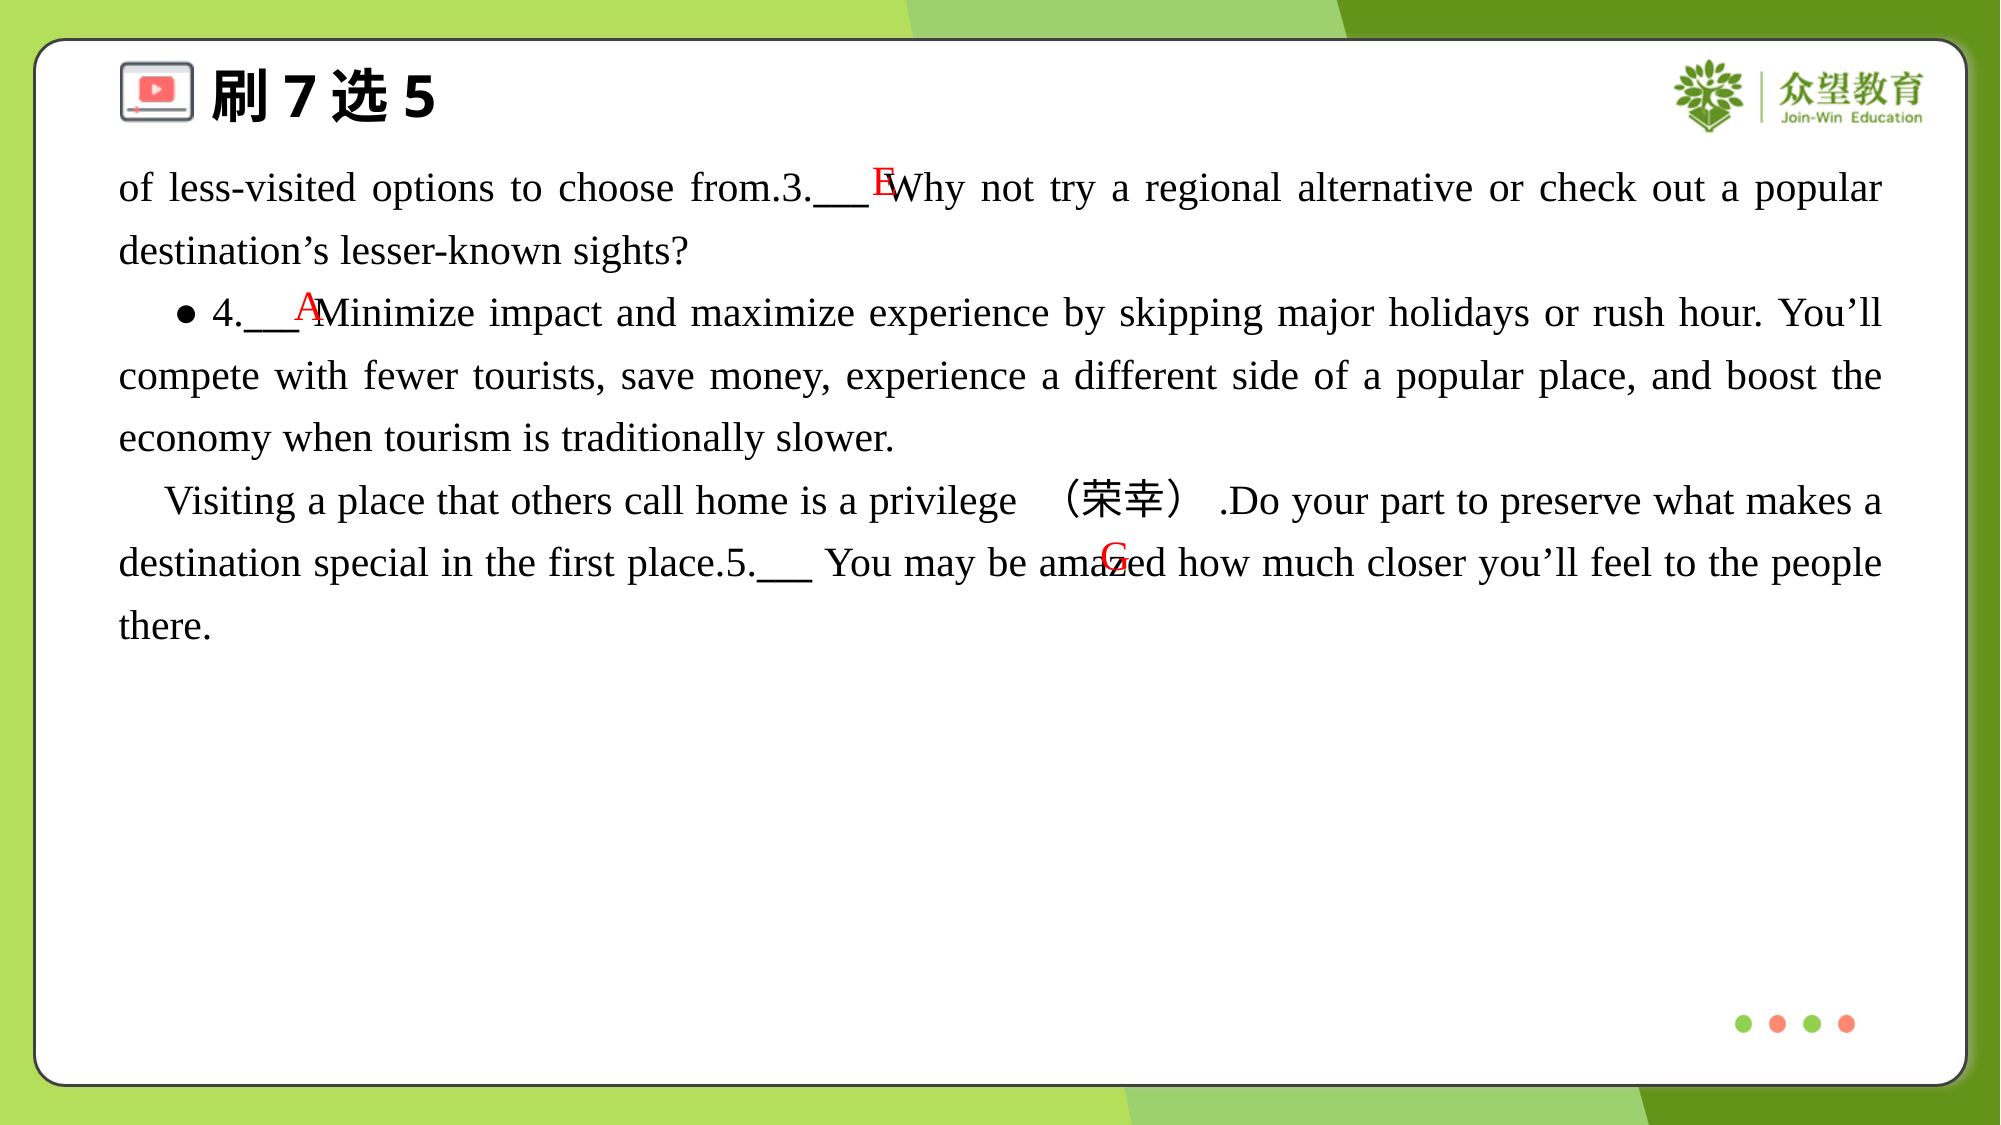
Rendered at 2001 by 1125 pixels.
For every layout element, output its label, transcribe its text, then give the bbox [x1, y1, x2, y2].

picture [0, 0, 2000, 1125]
text_box E [867, 141, 902, 199]
text_box of less-visited options to choose from.3.___ Why not try a regional alternative or check out a popular destination’s lesser-known sights? ● 4.___ Minimize impact and maximize experience by skipping major holidays or rush hour. You’ll compete with fewer tourists, save money, experience a different side of a popular place, and boost the economy when tourism is traditionally slower. Visiting a place that others call home is a privilege （荣幸）.Do your part to preserve what makes a destination special in the first place.5.___ You may be amazed how much closer you’ll feel to the people there.#2.4.1 [118, 147, 1883, 642]
text_box A [289, 266, 329, 324]
text_box G [1095, 516, 1135, 574]
